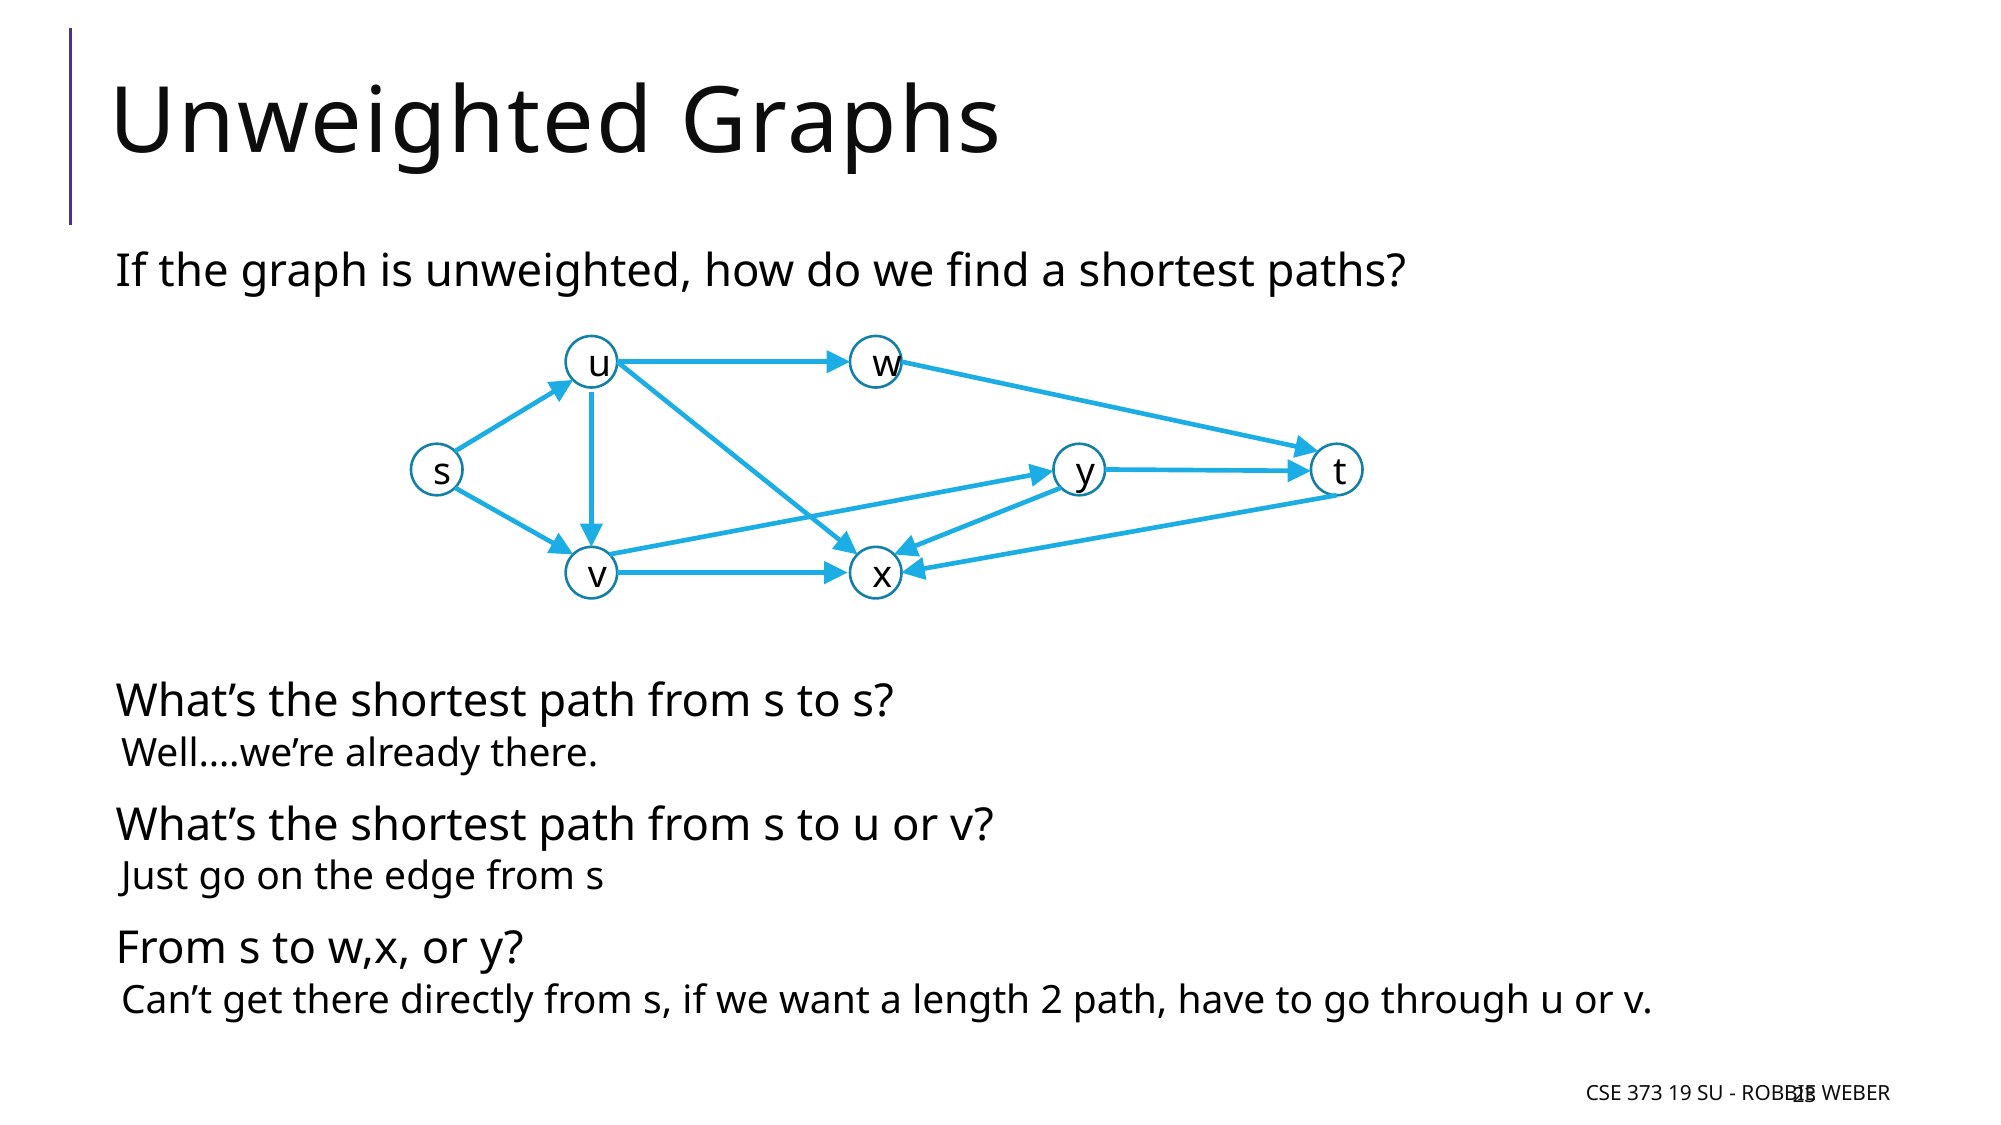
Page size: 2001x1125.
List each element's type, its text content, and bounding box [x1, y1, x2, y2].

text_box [616, 361, 858, 465]
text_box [609, 470, 1054, 555]
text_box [454, 379, 574, 452]
text_box u [564, 334, 618, 389]
footer CSE 373 19 SU - Robbie Weber [937, 1069, 1906, 1115]
text_box w [849, 334, 903, 389]
text_box x [848, 563, 903, 600]
text_box v [564, 546, 619, 600]
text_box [454, 487, 574, 555]
slide_number 23 [1777, 1073, 1938, 1119]
text_box y [1052, 460, 1106, 490]
title Unweighted Graphs [94, 43, 1930, 210]
text_box t [1310, 442, 1364, 497]
text_box s [409, 442, 464, 497]
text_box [901, 494, 1337, 573]
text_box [901, 361, 1319, 452]
list If the graph is unweighted, how do we find a shortest paths? What’s the shortest path from s to s? Well….we’re already there. What’s the shortest path from s to u or v? Just go on the edge from s From s to w,x, or y? Can’t get there directly from s, if we want a length 2 path, have to go through u or v. [94, 240, 1930, 1035]
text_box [893, 487, 1062, 555]
